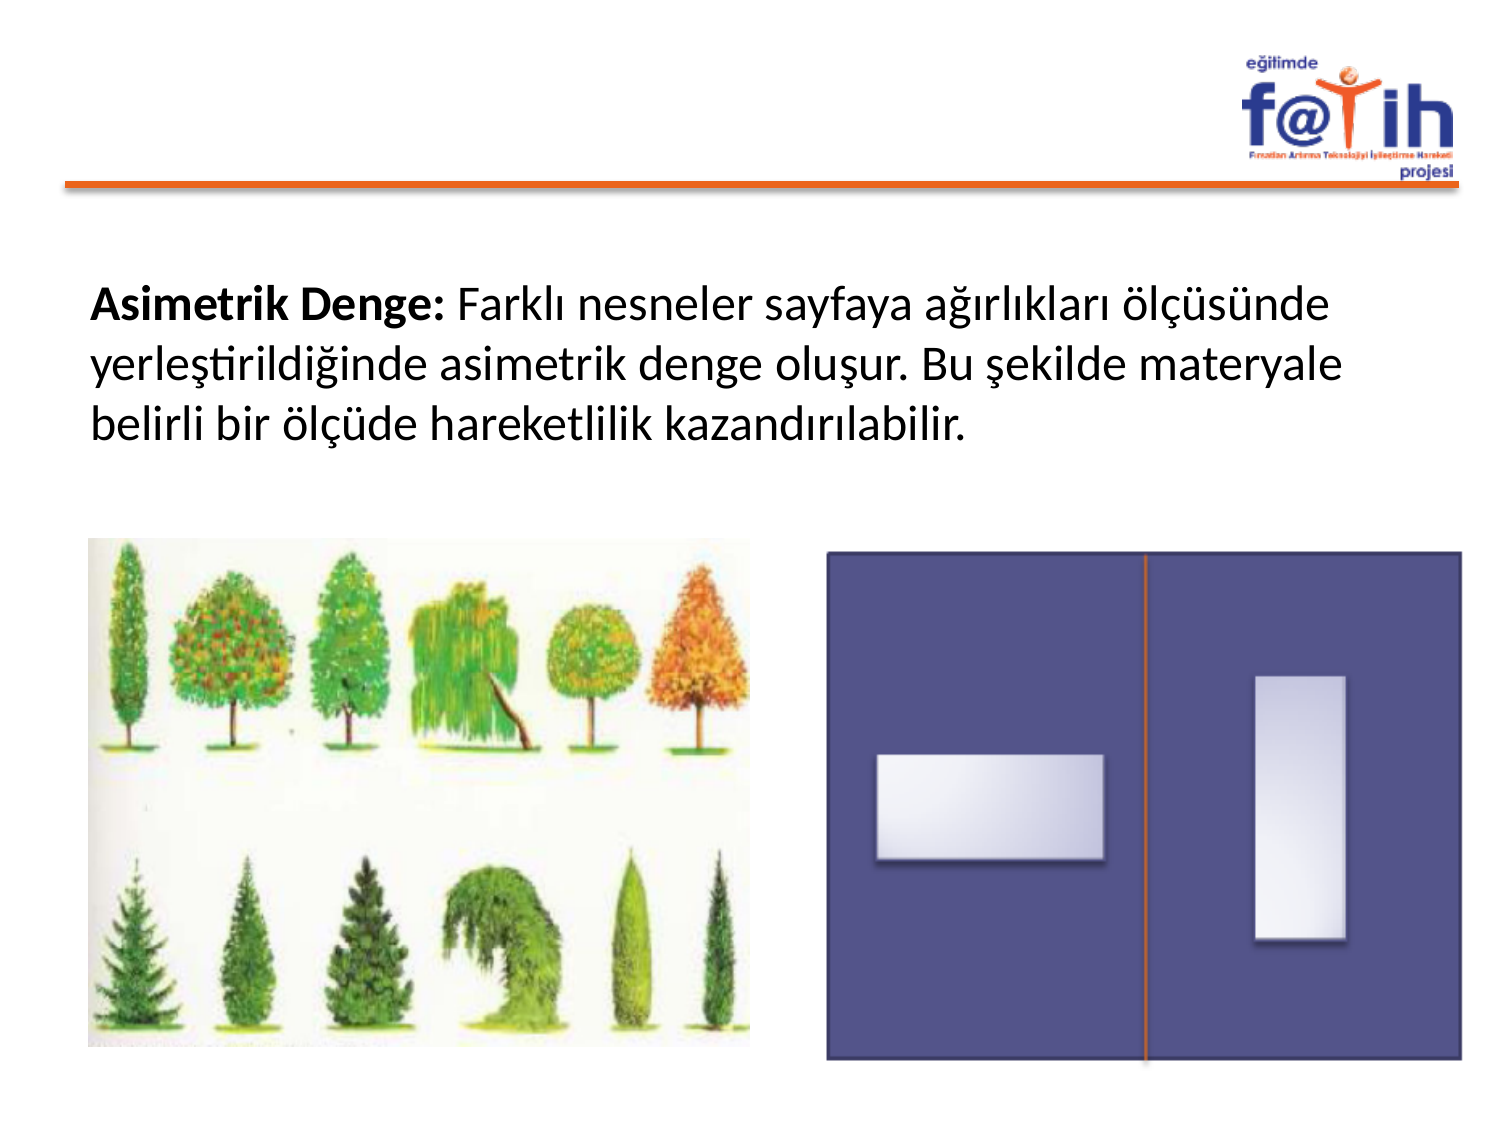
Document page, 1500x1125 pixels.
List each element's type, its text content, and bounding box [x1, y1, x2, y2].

picture [88, 538, 751, 1048]
list Asimetrik Denge: Farklı nesneler sayfaya ağırlıkları ölçüsünde yerleştirildiğinde asimetrik denge oluşur. Bu şekilde materyale belirli bir ölçüde hareketlilik kazandırılabilir. [75, 262, 1425, 468]
picture [820, 538, 1471, 1071]
picture [1242, 54, 1453, 182]
